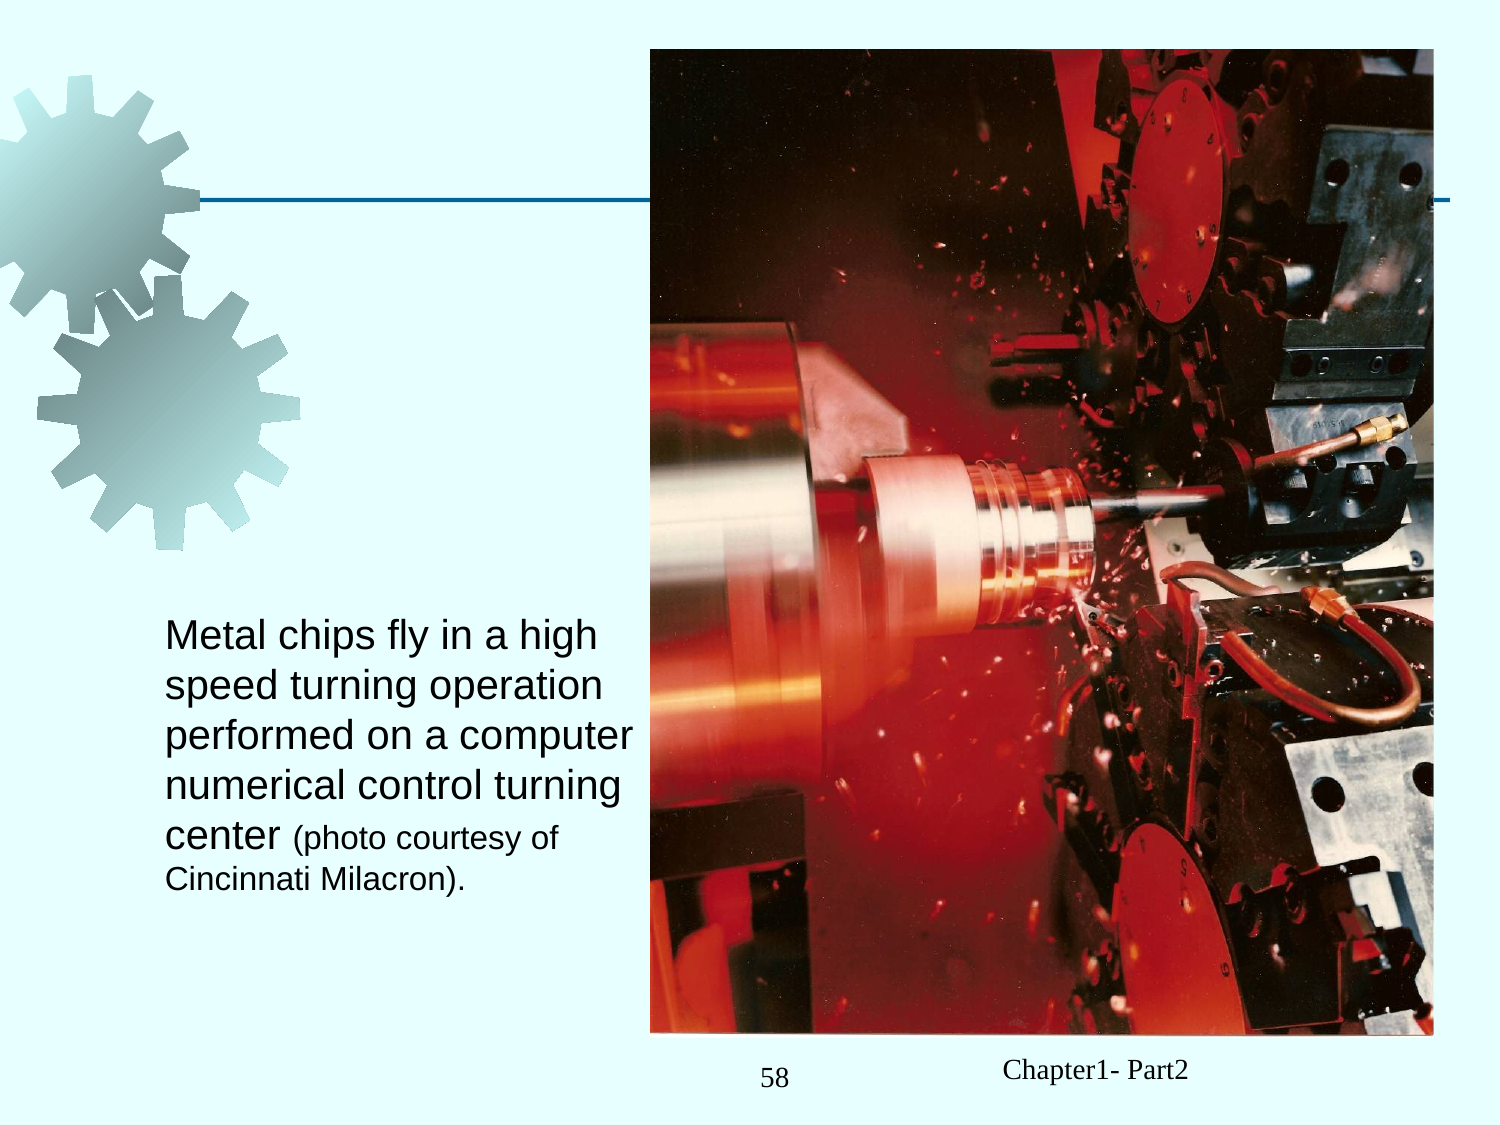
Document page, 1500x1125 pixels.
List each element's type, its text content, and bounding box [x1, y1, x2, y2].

text_box Metal chips fly in a high speed turning operation performed on a computer numerical control turning center (photo courtesy of Cincinnati Milacron). [150, 600, 644, 905]
picture [649, 49, 1434, 1038]
footer Chapter1- Part2 [987, 1042, 1463, 1122]
slide_number 58 [599, 1050, 951, 1125]
